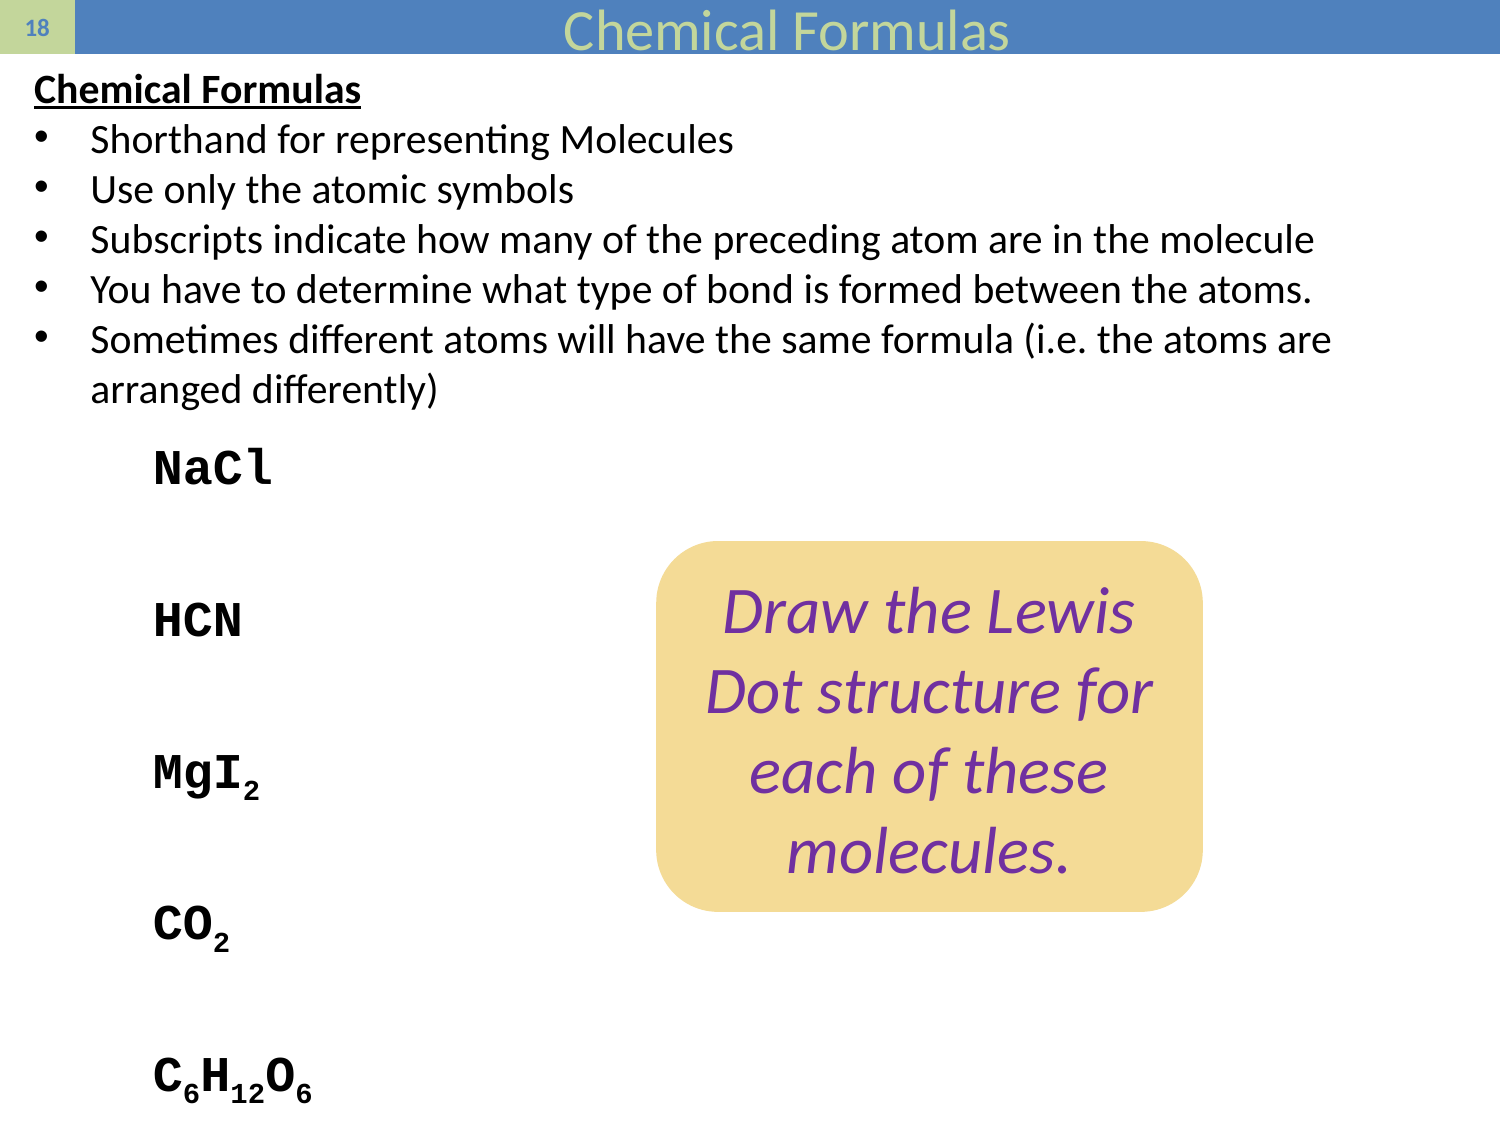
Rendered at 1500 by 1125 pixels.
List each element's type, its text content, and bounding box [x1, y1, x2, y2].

text_box Draw the Lewis Dot structure for each of these molecules. [656, 541, 1203, 912]
text_box HCN [138, 579, 259, 654]
text_box CO2 [138, 882, 345, 966]
text_box MgI2 [138, 730, 430, 814]
text_box Chemical Formulas Shorthand for representing Molecules Use only the atomic symbols Subscripts indicate how many of the preceding atom are in the molecule You have to determine what type of bond is formed between the atoms. Sometimes different atoms will have the same formula (i.e. the atoms are arranged differently) [19, 53, 1500, 419]
text_box NaCl [138, 427, 430, 503]
text_box C6H12O6 [138, 1033, 471, 1117]
title Chemical Formulas [75, 0, 1500, 53]
